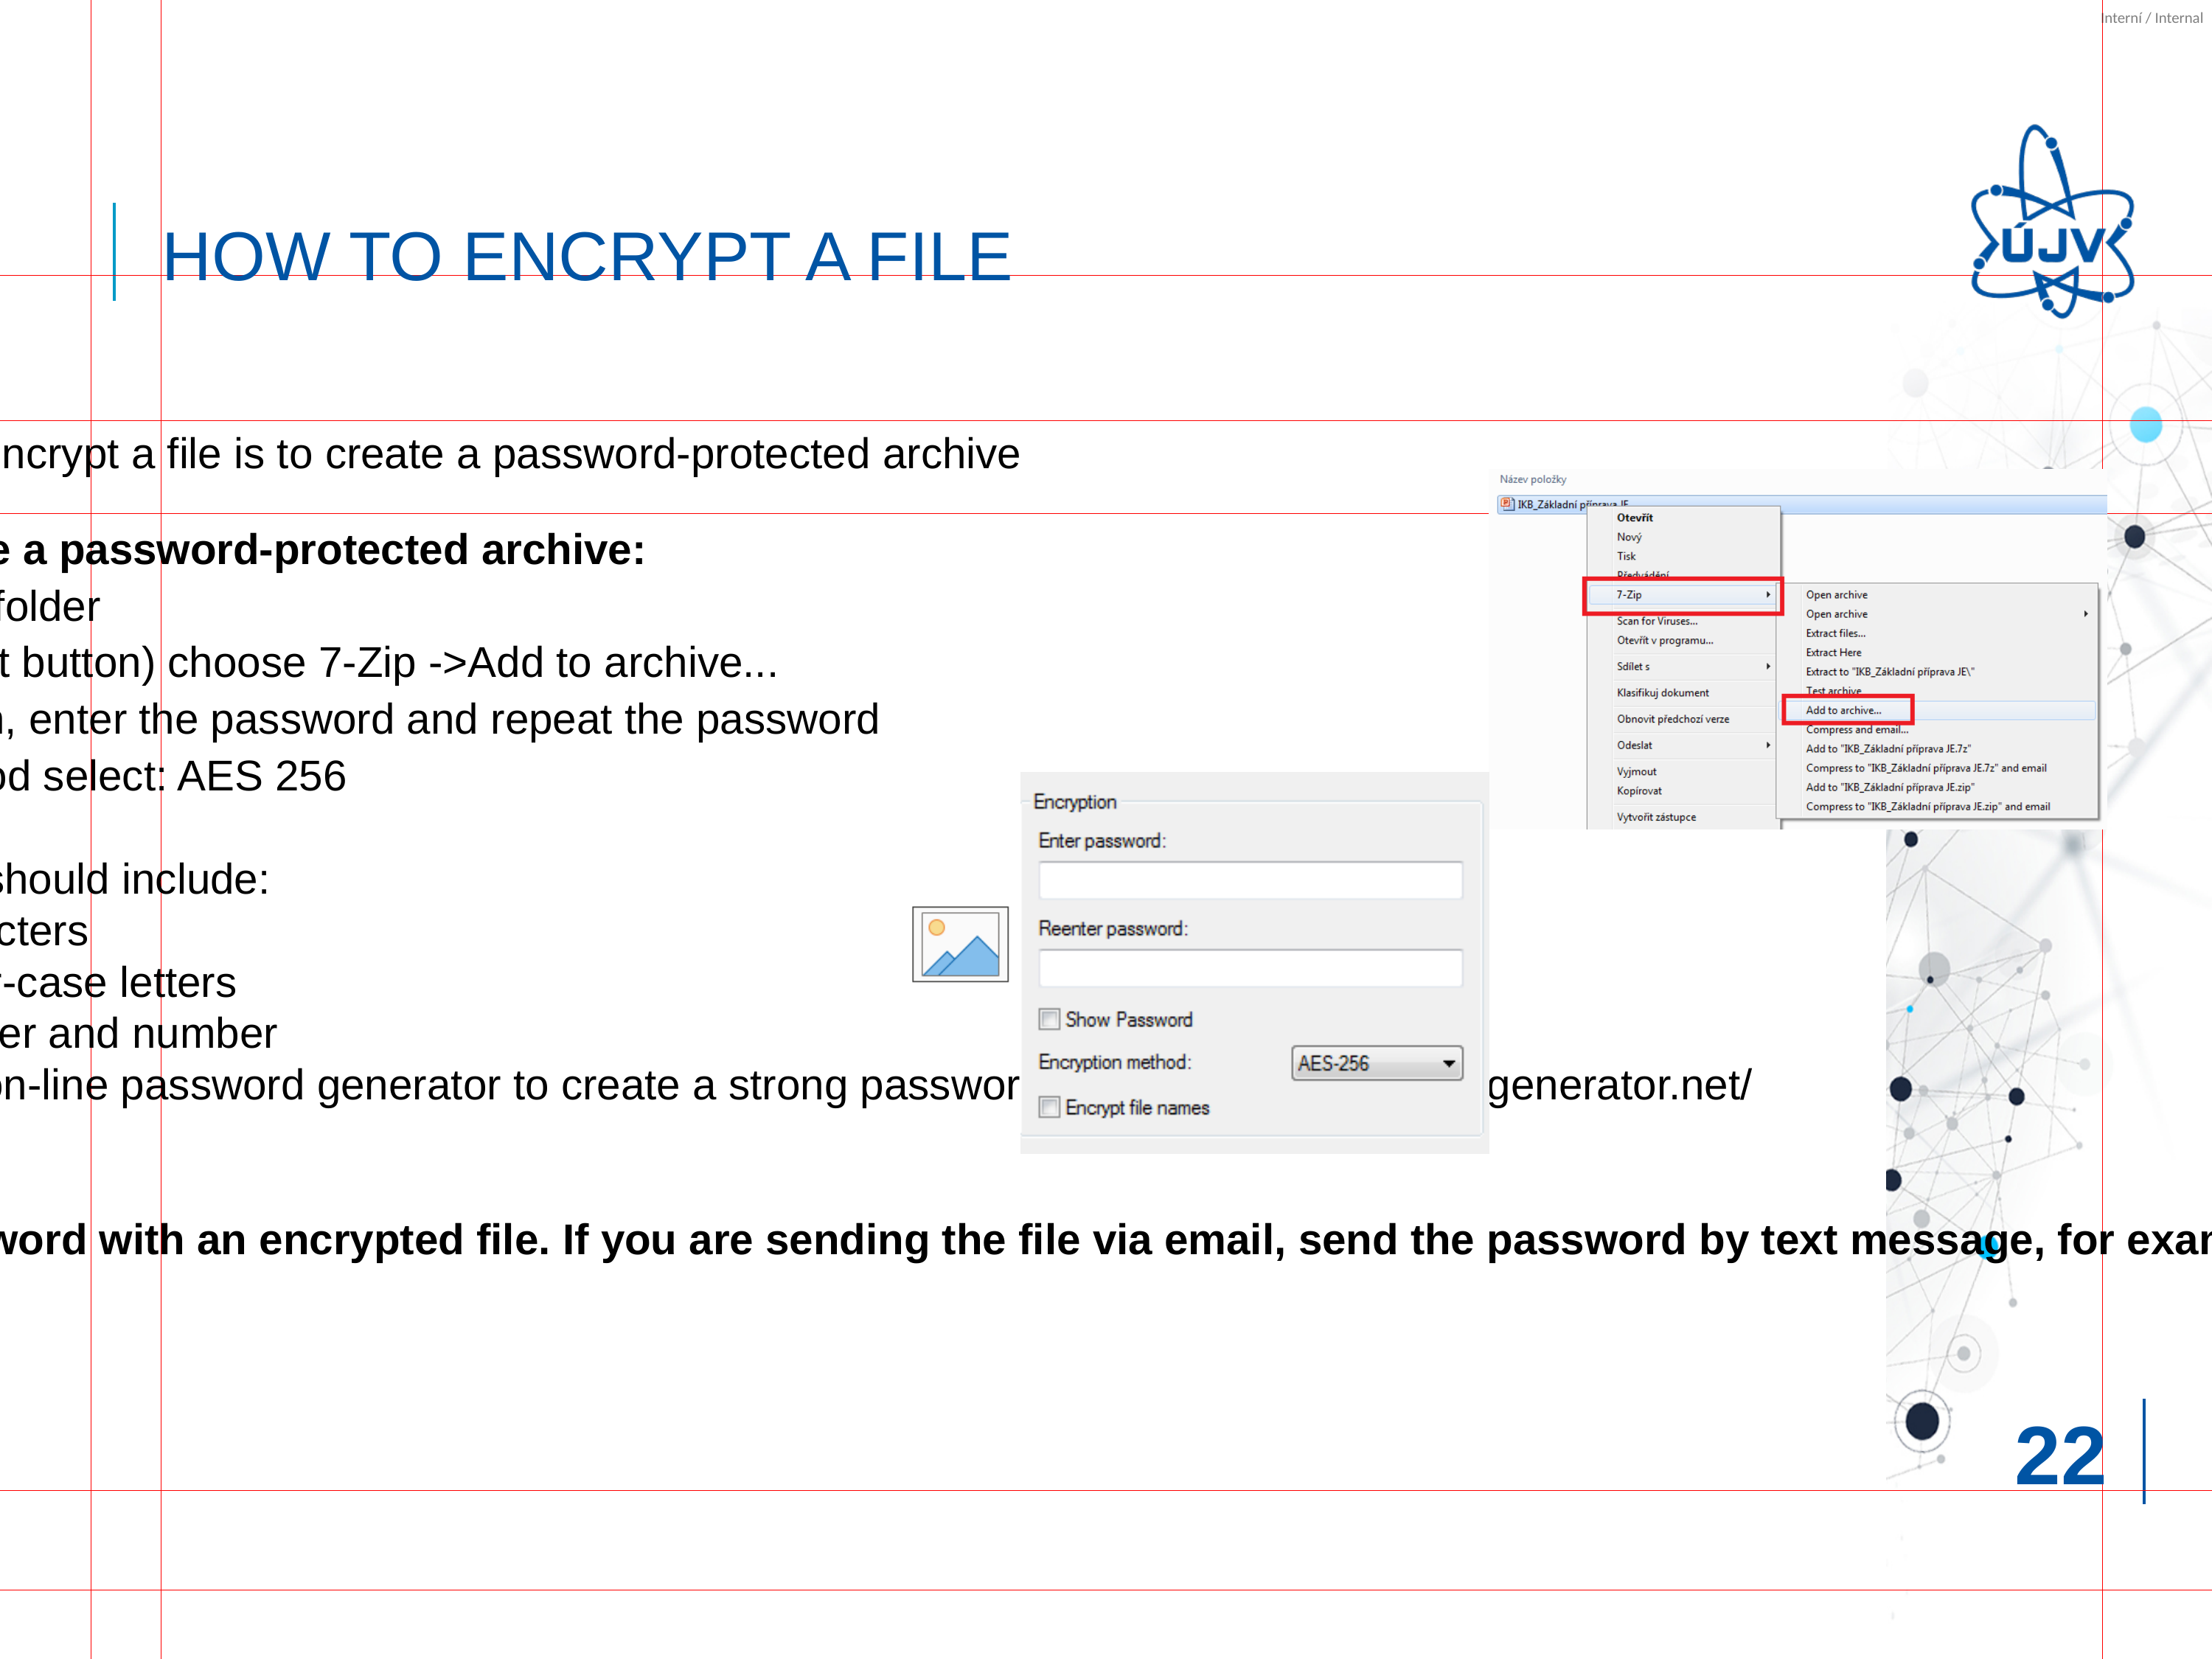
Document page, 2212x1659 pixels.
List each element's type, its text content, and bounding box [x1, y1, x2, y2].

picture [2103, 1590, 2212, 1659]
picture [1886, 84, 2212, 420]
picture [2103, 1491, 2212, 1590]
picture [1886, 1590, 2102, 1659]
picture [1886, 1491, 2102, 1590]
picture [161, 420, 2212, 1490]
slide_number 22 [1937, 1399, 2107, 1505]
title How to Encrypt a File [161, 124, 1759, 381]
